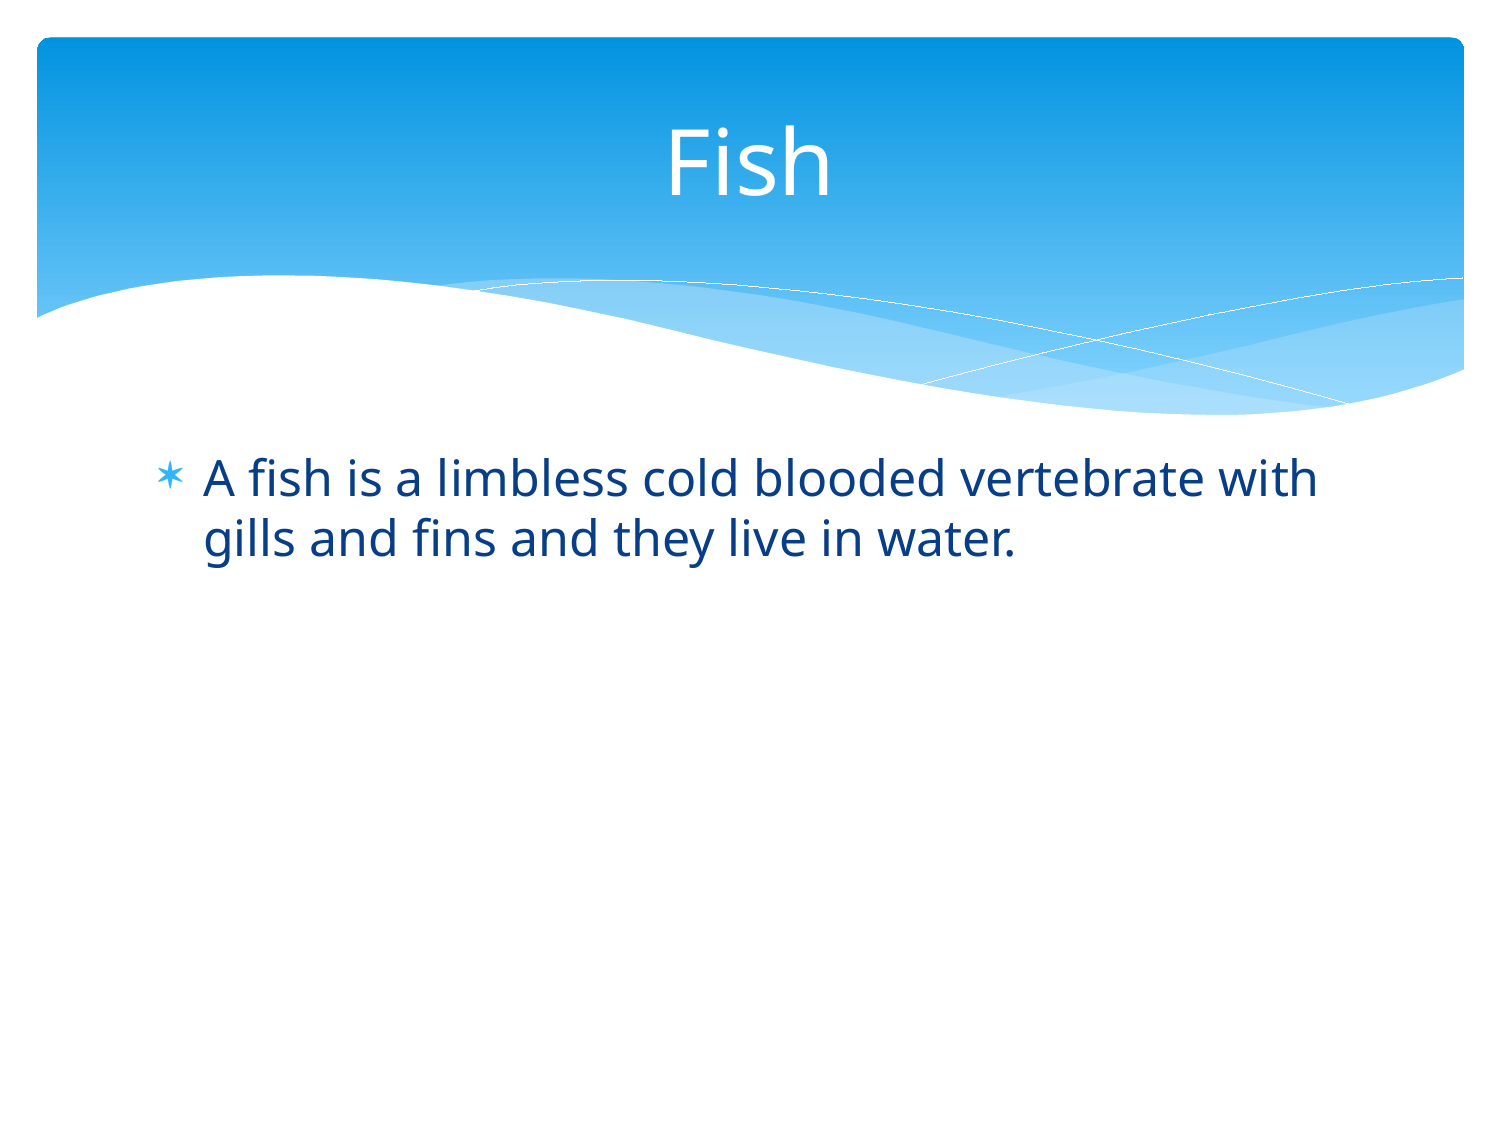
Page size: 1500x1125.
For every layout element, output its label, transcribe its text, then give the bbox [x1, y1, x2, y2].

list A fish is a limbless cold blooded vertebrate with gills and fins and they live in water. [143, 438, 1359, 1005]
title Fish [75, 55, 1425, 261]
